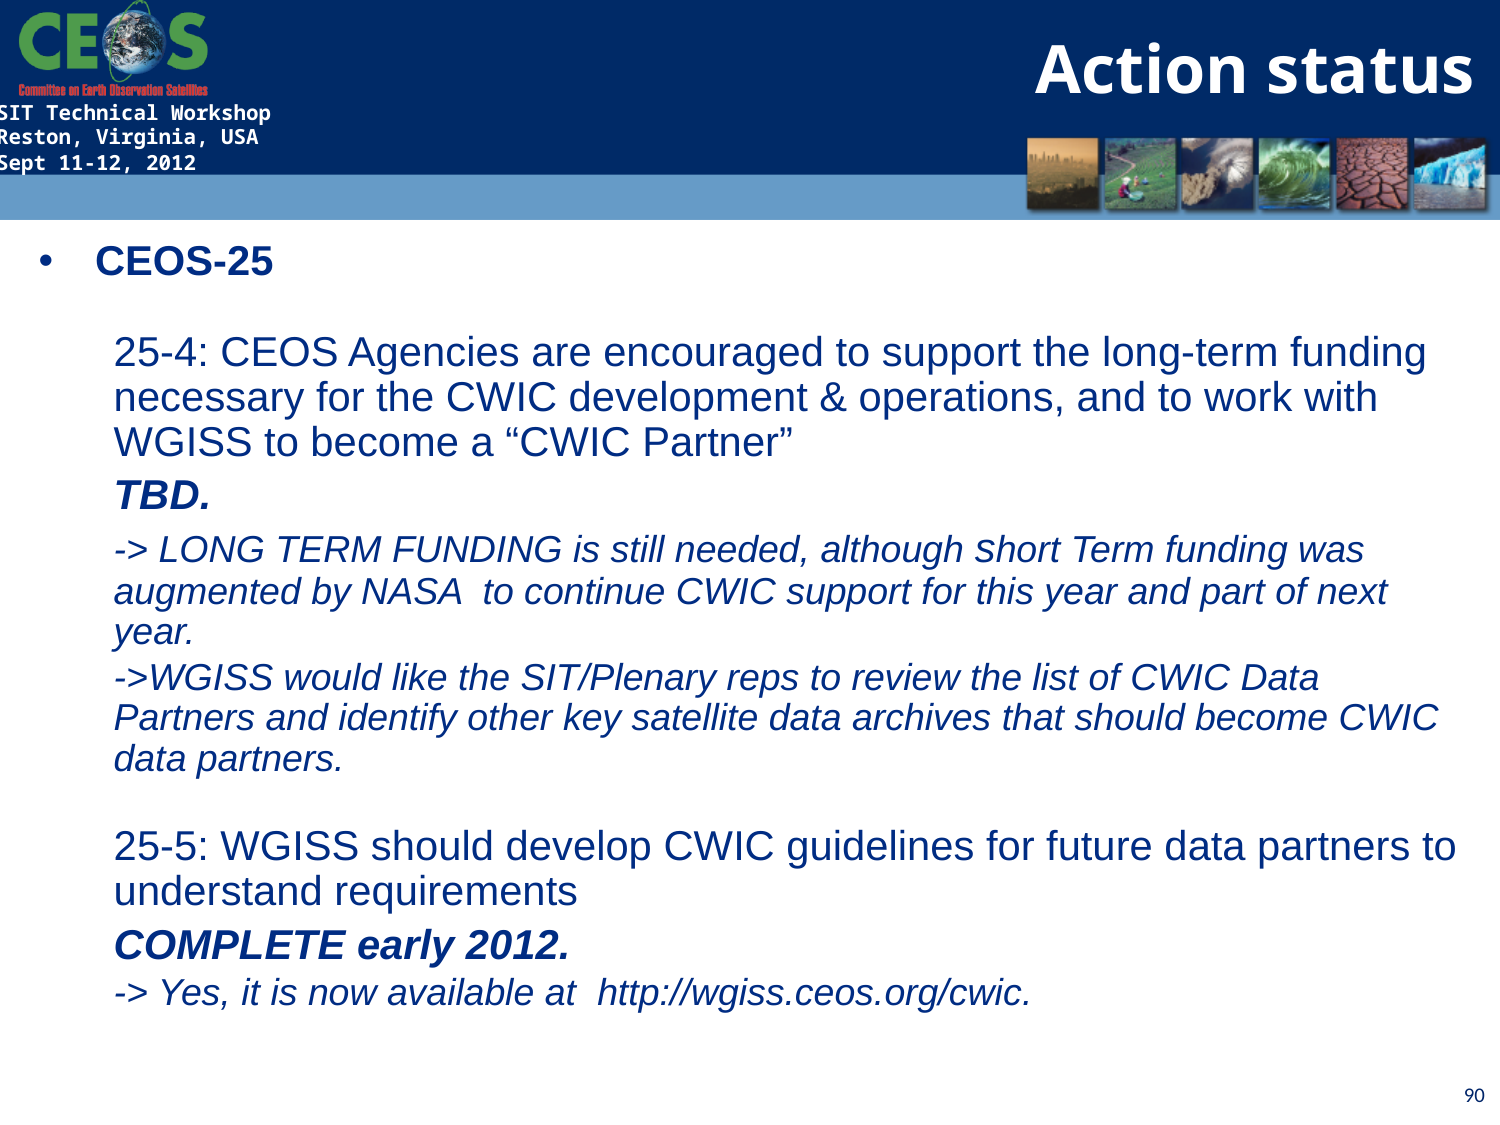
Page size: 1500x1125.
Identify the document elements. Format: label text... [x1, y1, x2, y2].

slide_number 90 [1187, 1073, 1500, 1125]
text_box CEOS-25 25-4: CEOS Agencies are encouraged to support the long-term funding necessary for the CWIC development & operations, and to work with WGISS to become a “CWIC Partner” TBD. -> LONG TERM FUNDING is still needed, although short Term funding was augmented by NASA to continue CWIC support for this year and part of next year. ->WGISS would like the SIT/Plenary reps to review the list of CWIC Data Partners and identify other key satellite data archives that should become CWIC data partners. 25-5: WGISS should develop CWIC guidelines for future data partners to understand requirements COMPLETE early 2012. -> Yes, it is now available at http://wgiss.ceos.org/cwic. [24, 232, 1473, 1074]
title Action status [216, 16, 1491, 117]
picture [0, 0, 1500, 220]
